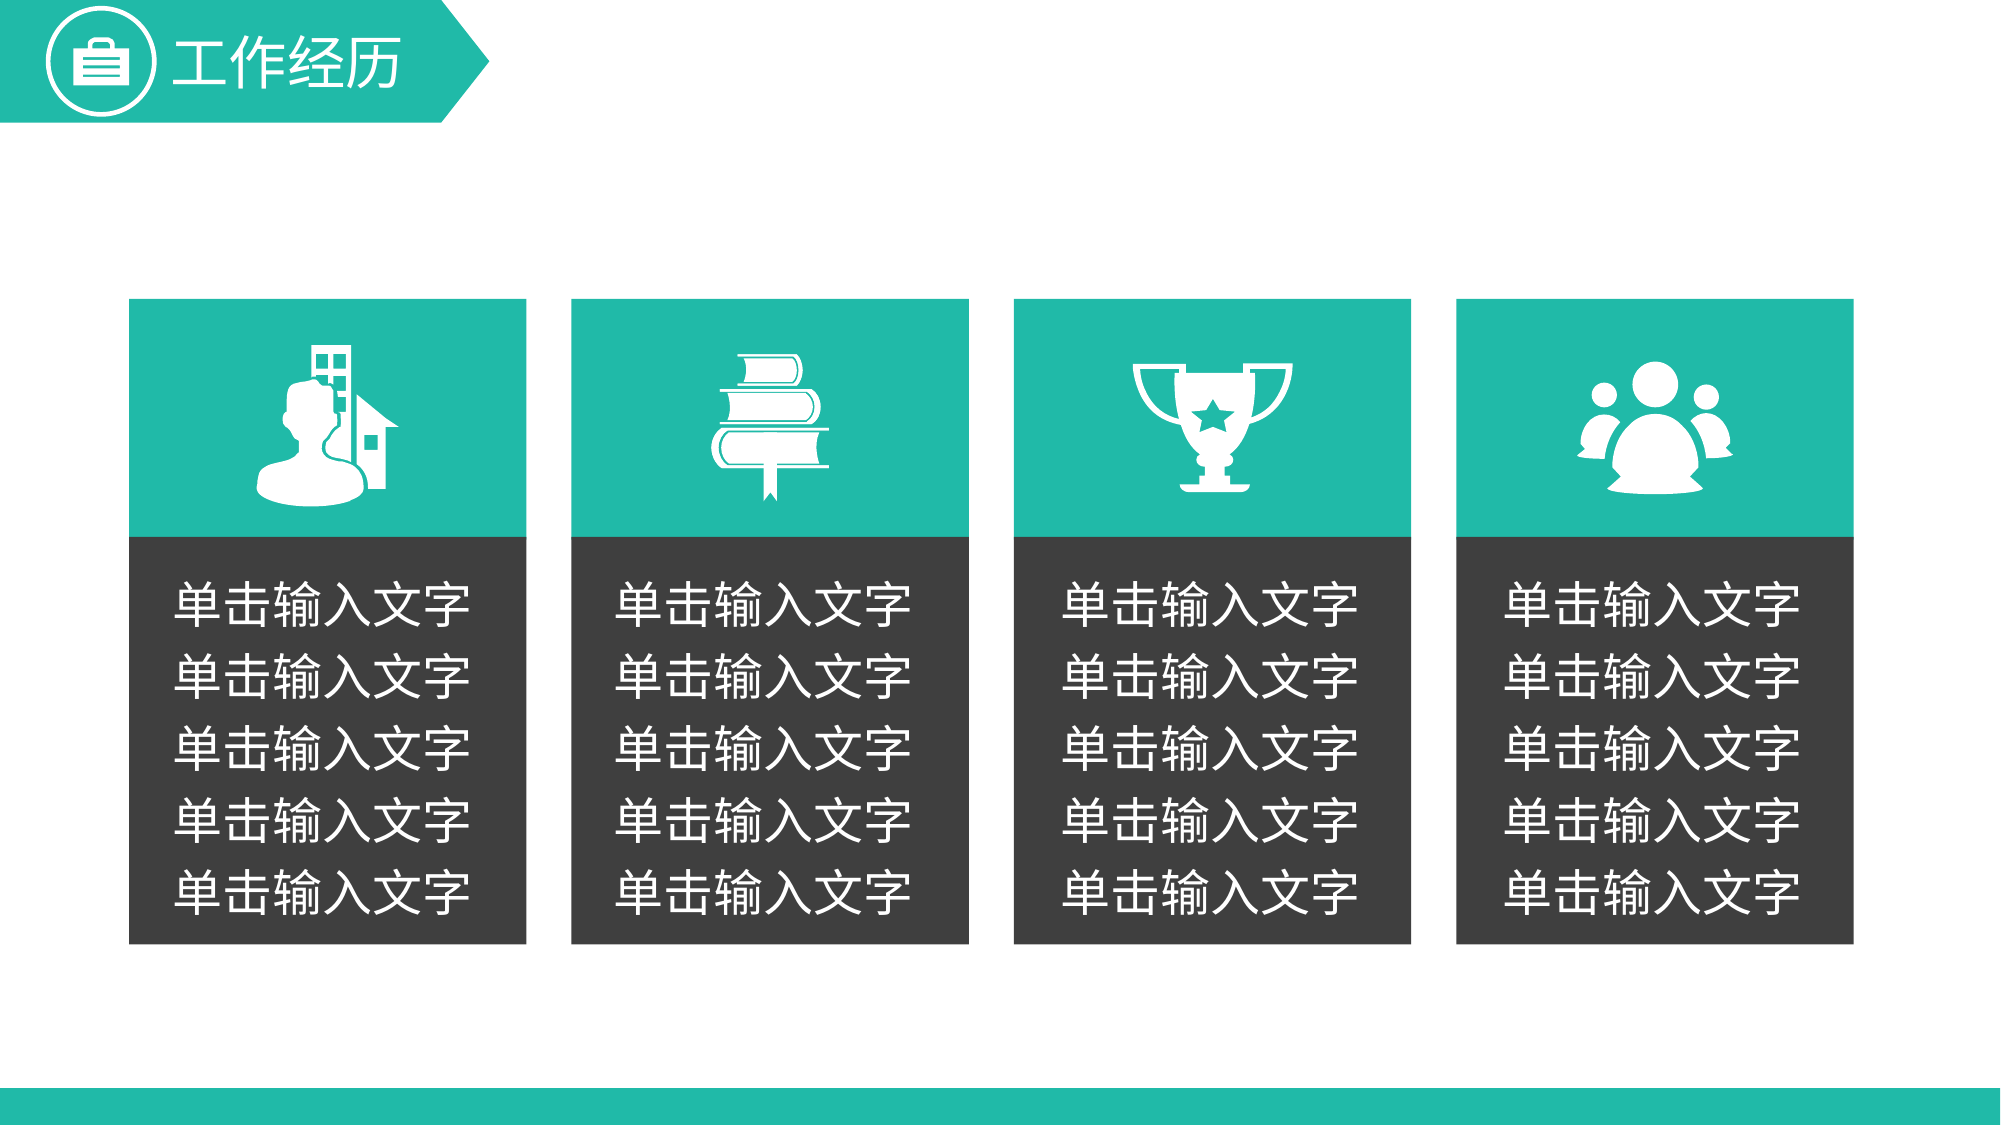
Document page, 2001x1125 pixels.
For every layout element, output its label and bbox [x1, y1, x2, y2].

text_box [129, 536, 527, 945]
text_box [129, 298, 527, 536]
text_box [1013, 536, 1413, 945]
text_box [1456, 298, 1854, 536]
text_box [571, 536, 969, 945]
text_box [571, 298, 969, 536]
text_box [1456, 536, 1855, 945]
text_box [1013, 298, 1412, 536]
